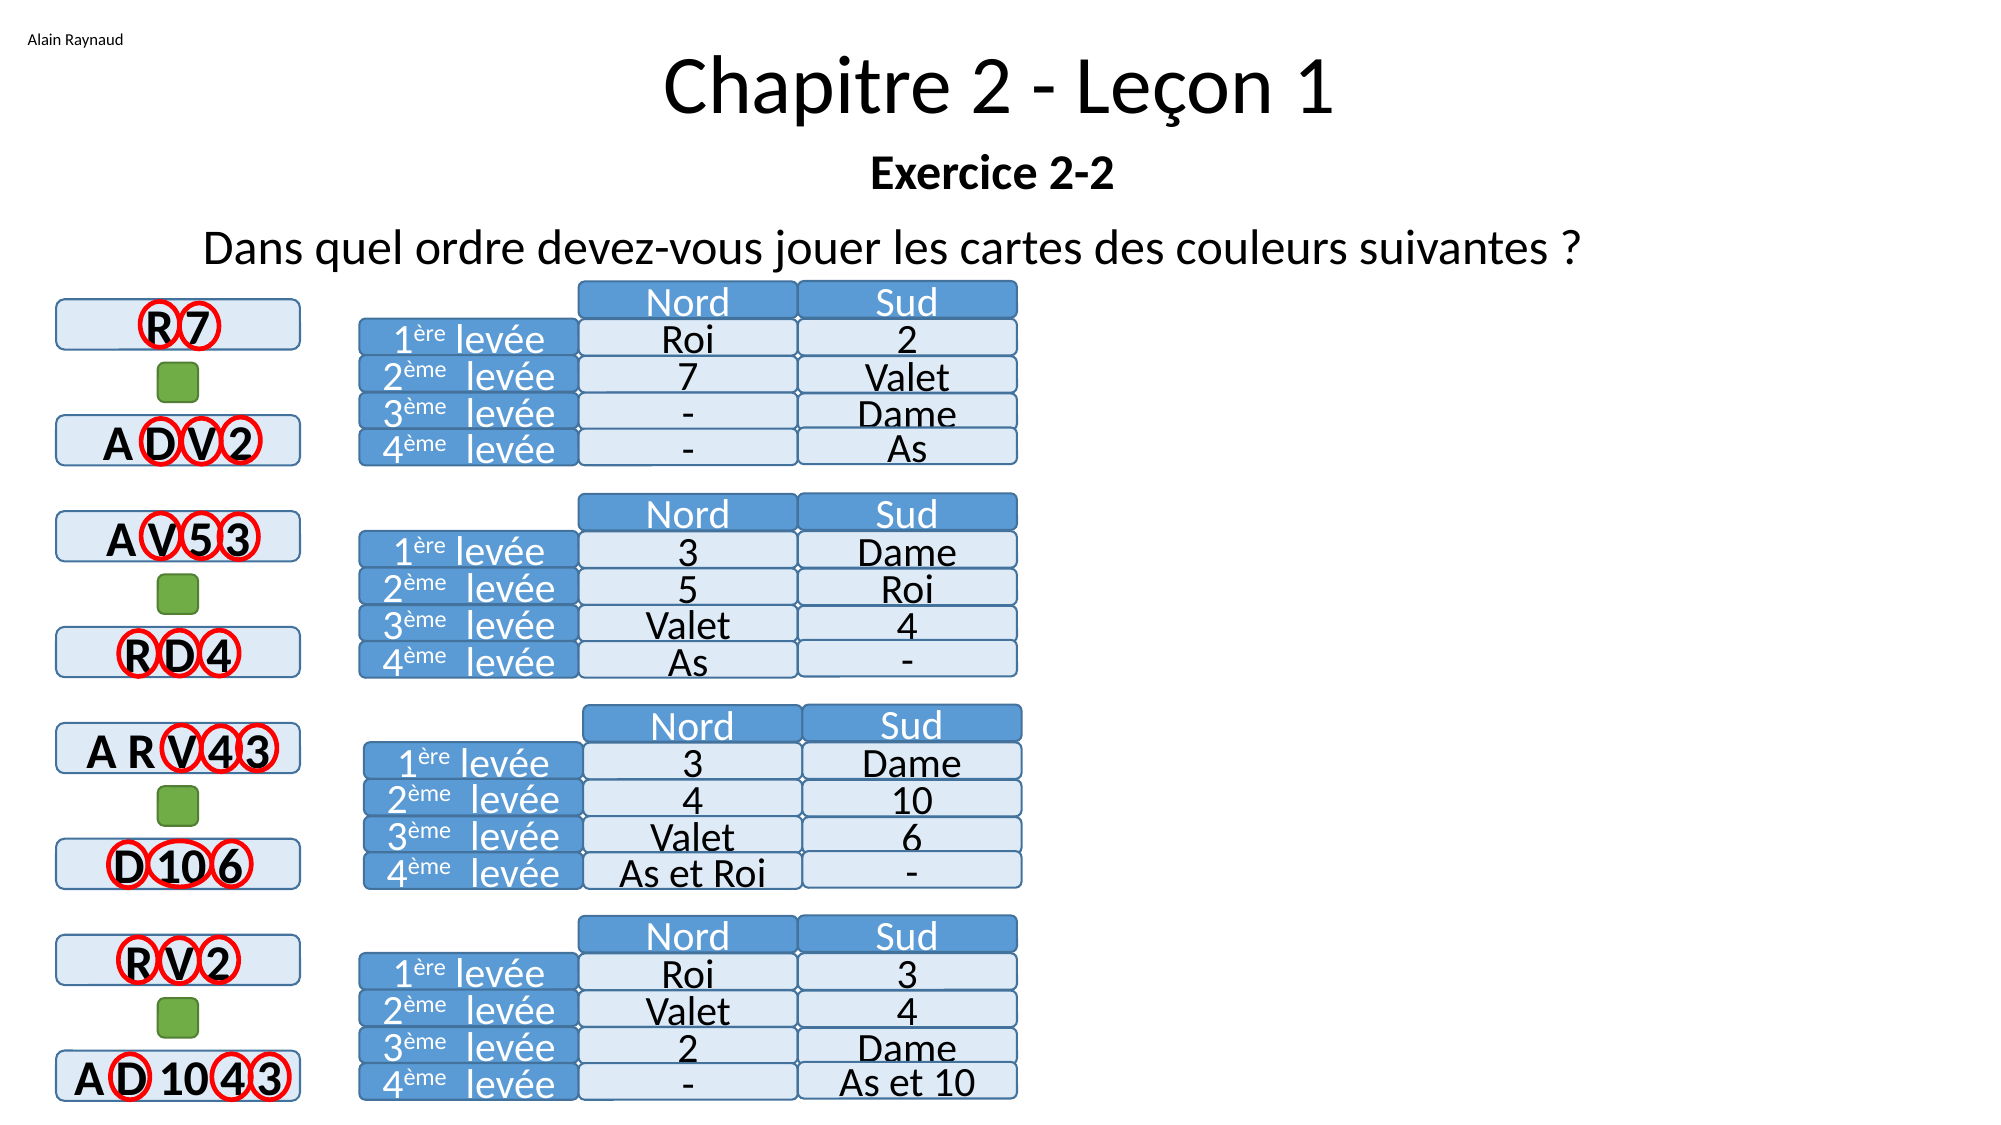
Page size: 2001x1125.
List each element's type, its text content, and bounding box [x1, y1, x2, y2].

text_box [359, 280, 1018, 466]
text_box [56, 299, 300, 466]
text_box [359, 915, 1018, 1100]
text_box Alain Raynaud [12, 21, 147, 57]
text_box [359, 493, 1018, 678]
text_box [56, 511, 300, 678]
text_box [56, 722, 300, 889]
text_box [56, 934, 300, 1101]
title Chapitre 2 - Leçon 1 [249, 38, 1750, 139]
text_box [363, 704, 1022, 889]
subtitle Exercice 2-2 Dans quel ordre devez-vous jouer les cartes des couleurs suivantes ? [37, 139, 1948, 1088]
